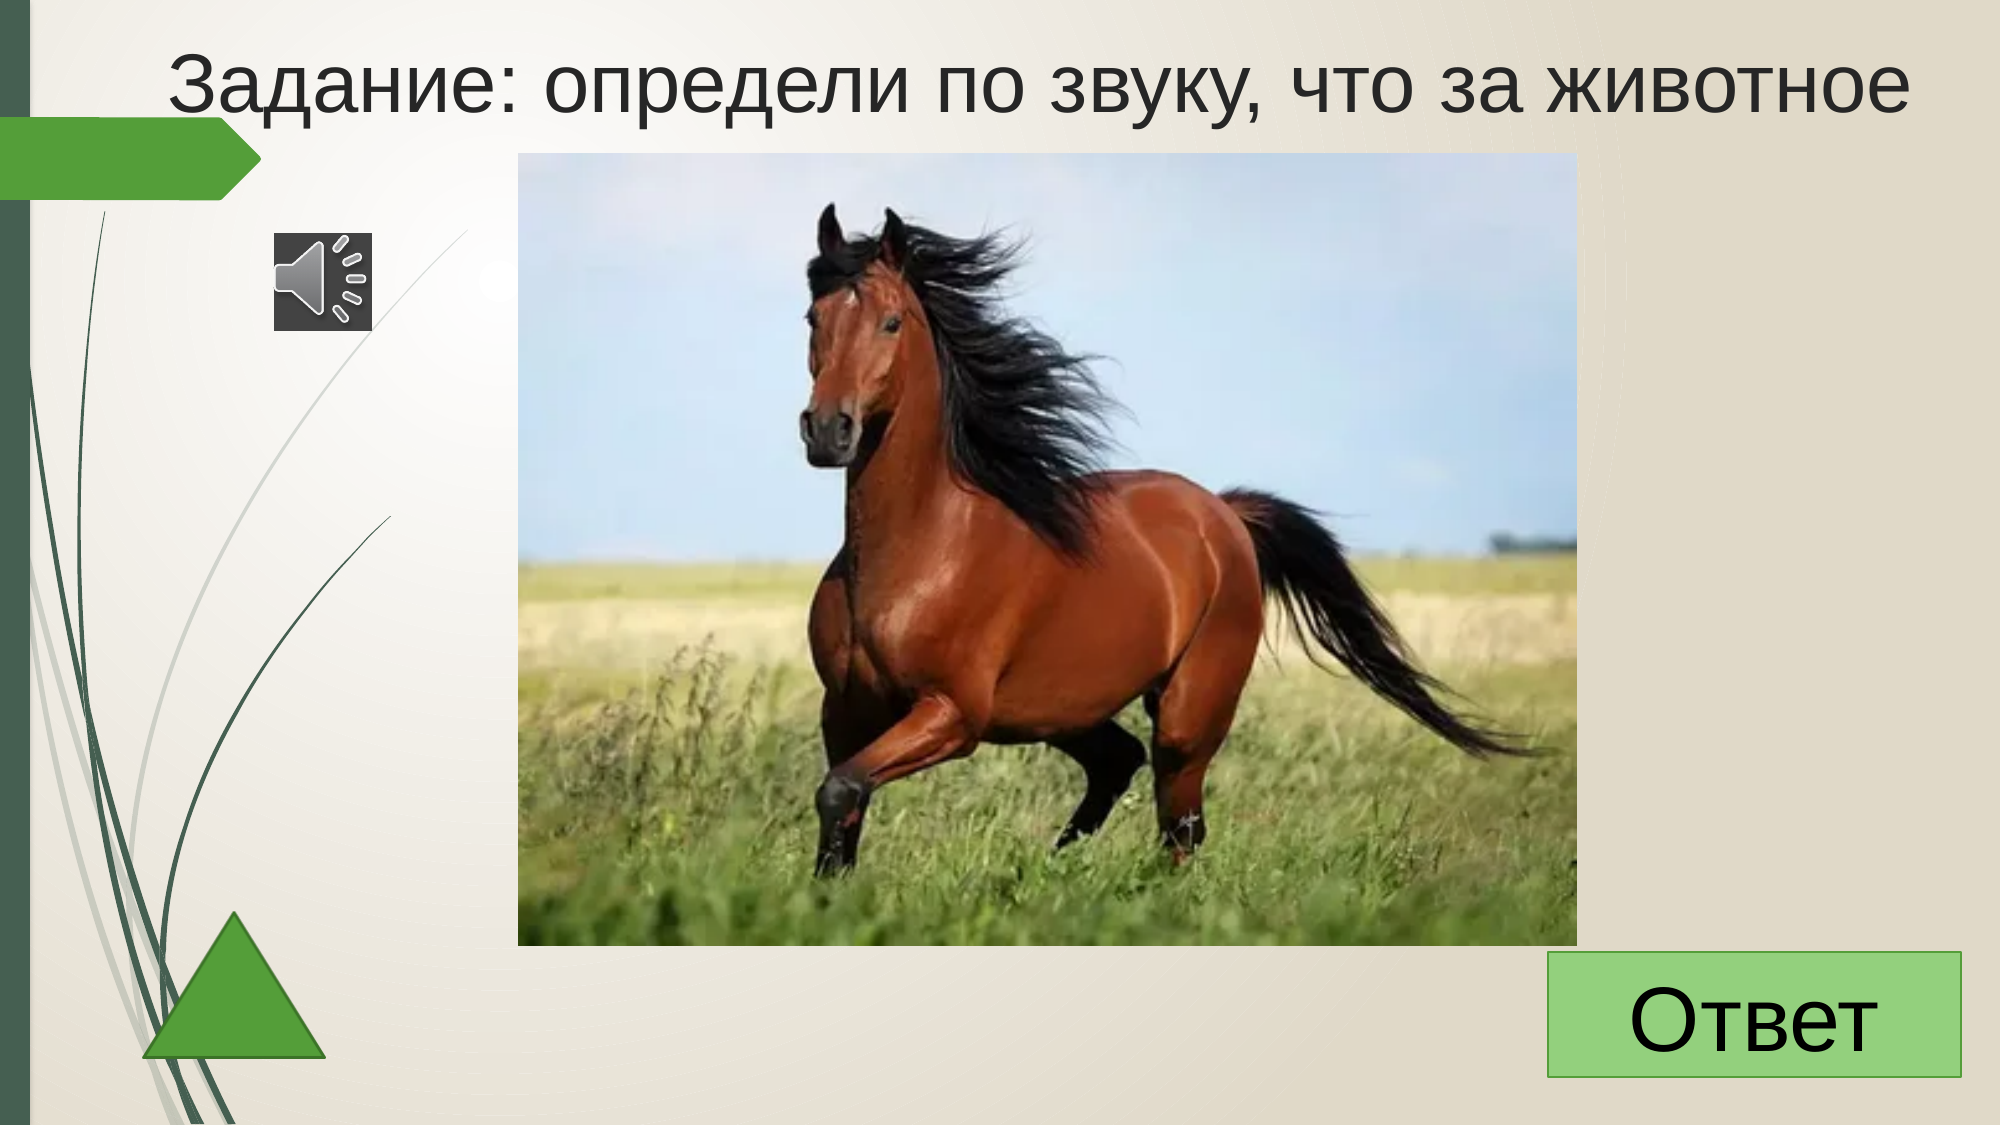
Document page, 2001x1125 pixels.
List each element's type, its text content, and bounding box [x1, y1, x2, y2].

title Задание: определи по звуку, что за животное [152, 21, 2000, 232]
text_box Ответ [1547, 951, 1962, 1078]
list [272, 231, 374, 332]
picture [518, 152, 1577, 946]
picture [142, 911, 327, 1059]
